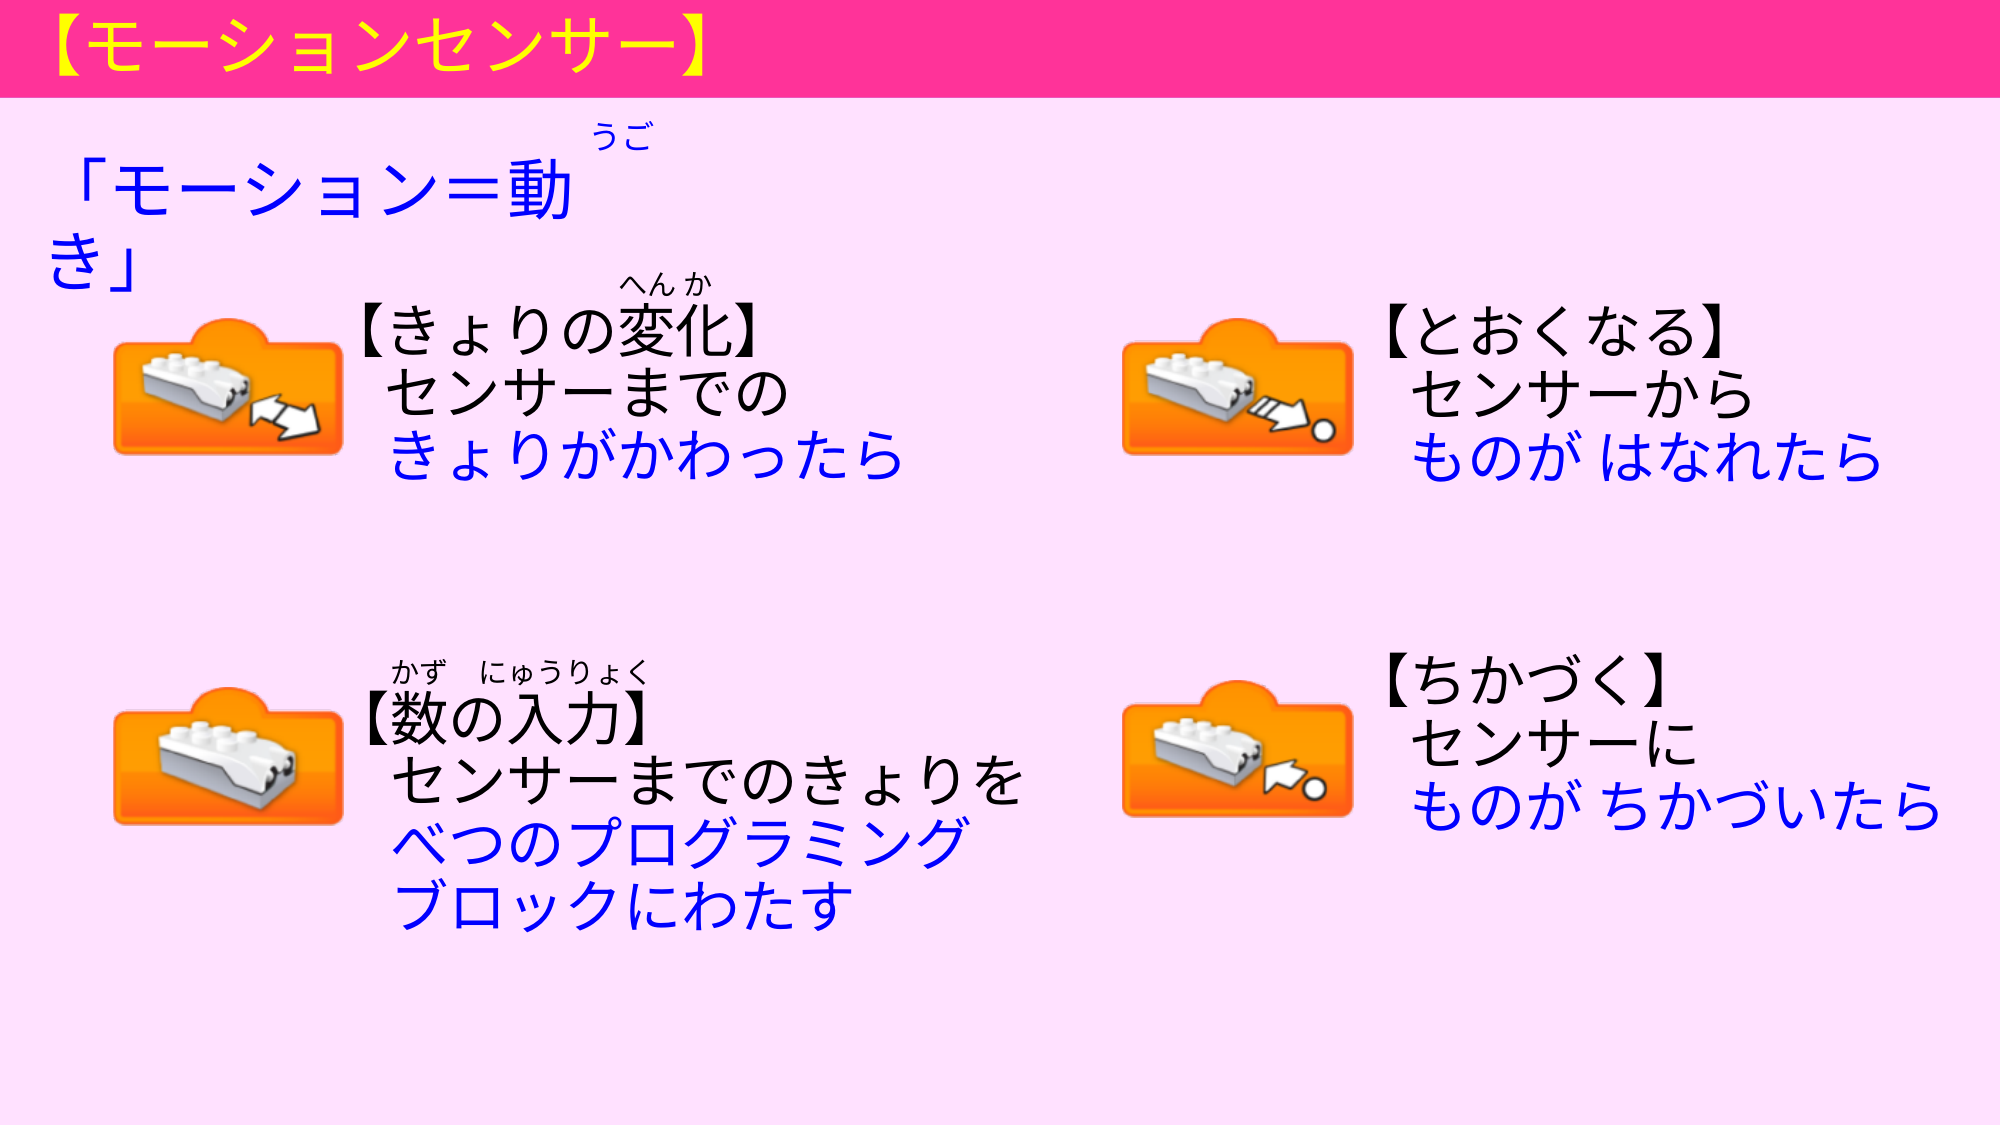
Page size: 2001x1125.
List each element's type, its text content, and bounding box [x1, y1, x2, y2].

title 【モーションセンサー】 [0, 0, 2000, 98]
picture [113, 687, 344, 826]
picture [1122, 680, 1354, 818]
text_box うご 「モーション＝動き」 [26, 113, 691, 235]
text_box かず にゅうりょく 【数の入力】 センサーまでのきょりを べつのプログラミング ブロックにわたす [316, 650, 1072, 956]
text_box へん か 【きょりの変化】 センサーまでの きょりがかわったら [311, 262, 975, 512]
picture [113, 318, 344, 456]
text_box 【ちかづく】 センサーに ものが ちかづいたら [1336, 644, 2000, 894]
picture [1122, 318, 1354, 456]
text_box 【とおくなる】 センサーから ものが はなれたら [1336, 295, 2000, 545]
